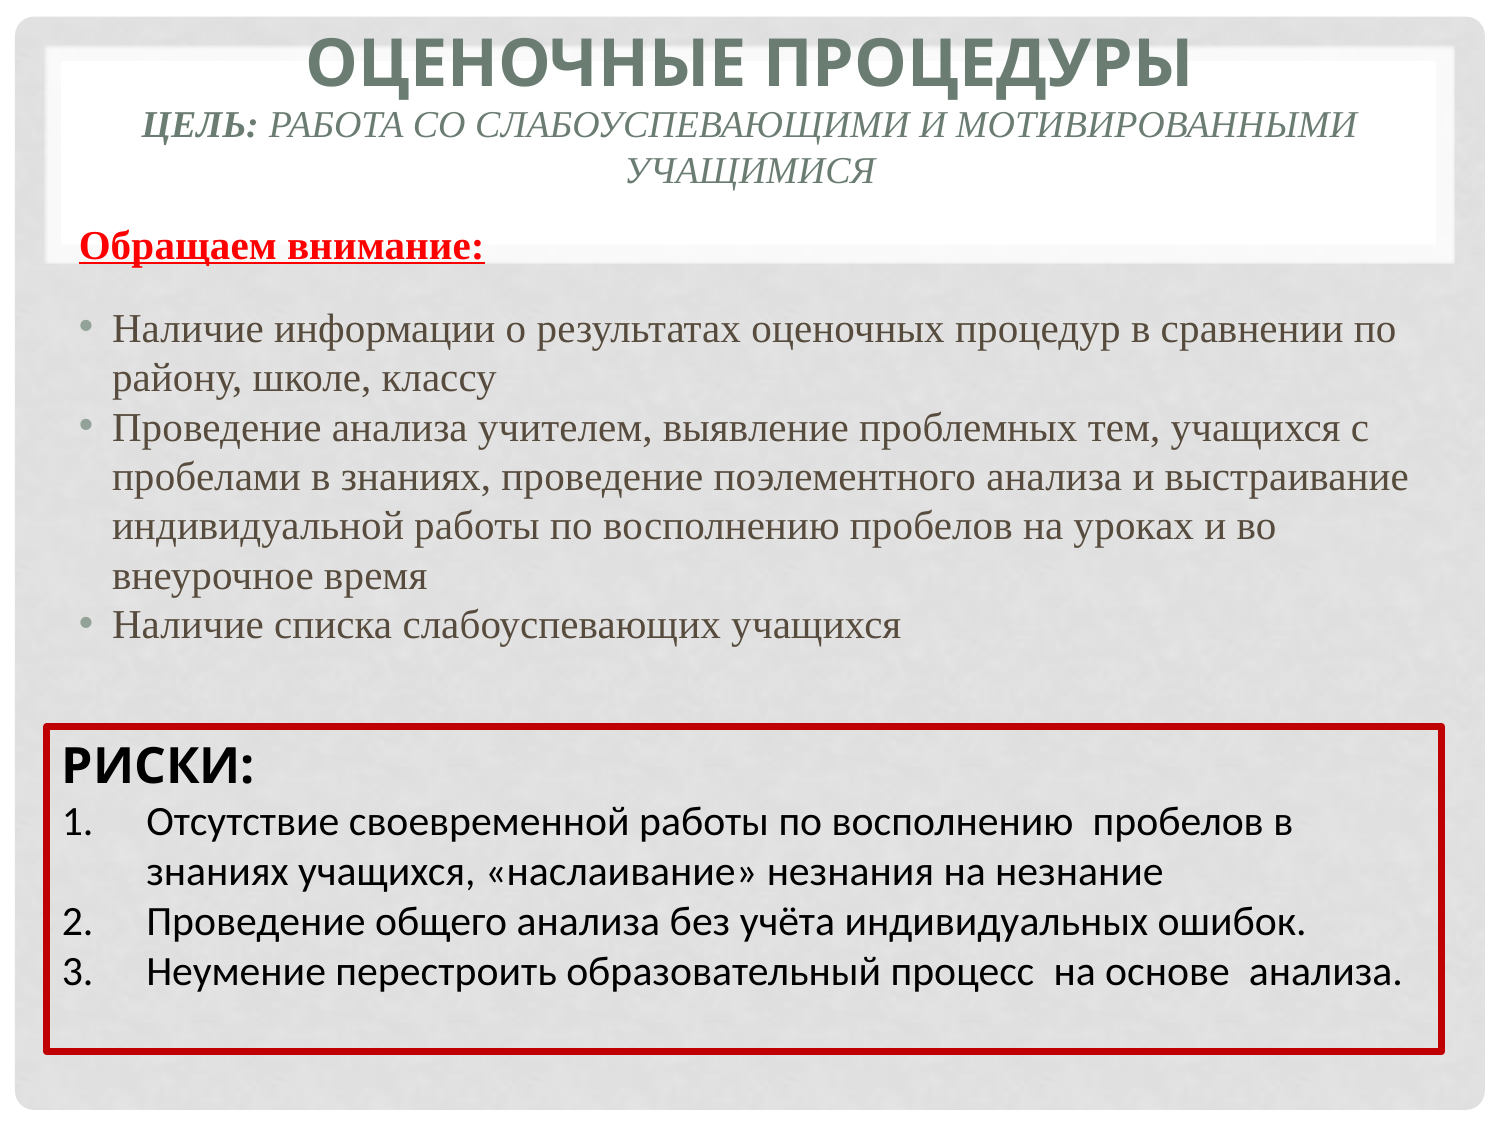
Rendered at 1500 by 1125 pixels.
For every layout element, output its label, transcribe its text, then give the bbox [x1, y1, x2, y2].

list Обращаем внимание: Наличие информации о результатах оценочных процедур в сравнении по району, школе, классу Проведение анализа учителем, выявление проблемных тем, учащихся с пробелами в знаниях, проведение поэлементного анализа и выстраивание индивидуальной работы по восполнению пробелов на уроках и во внеурочное время Наличие списка слабоуспевающих учащихся [46, 210, 1465, 657]
text_box РИСКИ: Отсутствие своевременной работы по восполнению пробелов в знаниях учащихся, «наслаивание» незнания на незнание Проведение общего анализа без учёта индивидуальных ошибок. Неумение перестроить образовательный процесс на основе анализа. [46, 726, 1442, 1052]
title Оценочные процедуры Цель: работа со слабоуспевающими и мотивированными учащимися [0, 11, 1500, 200]
